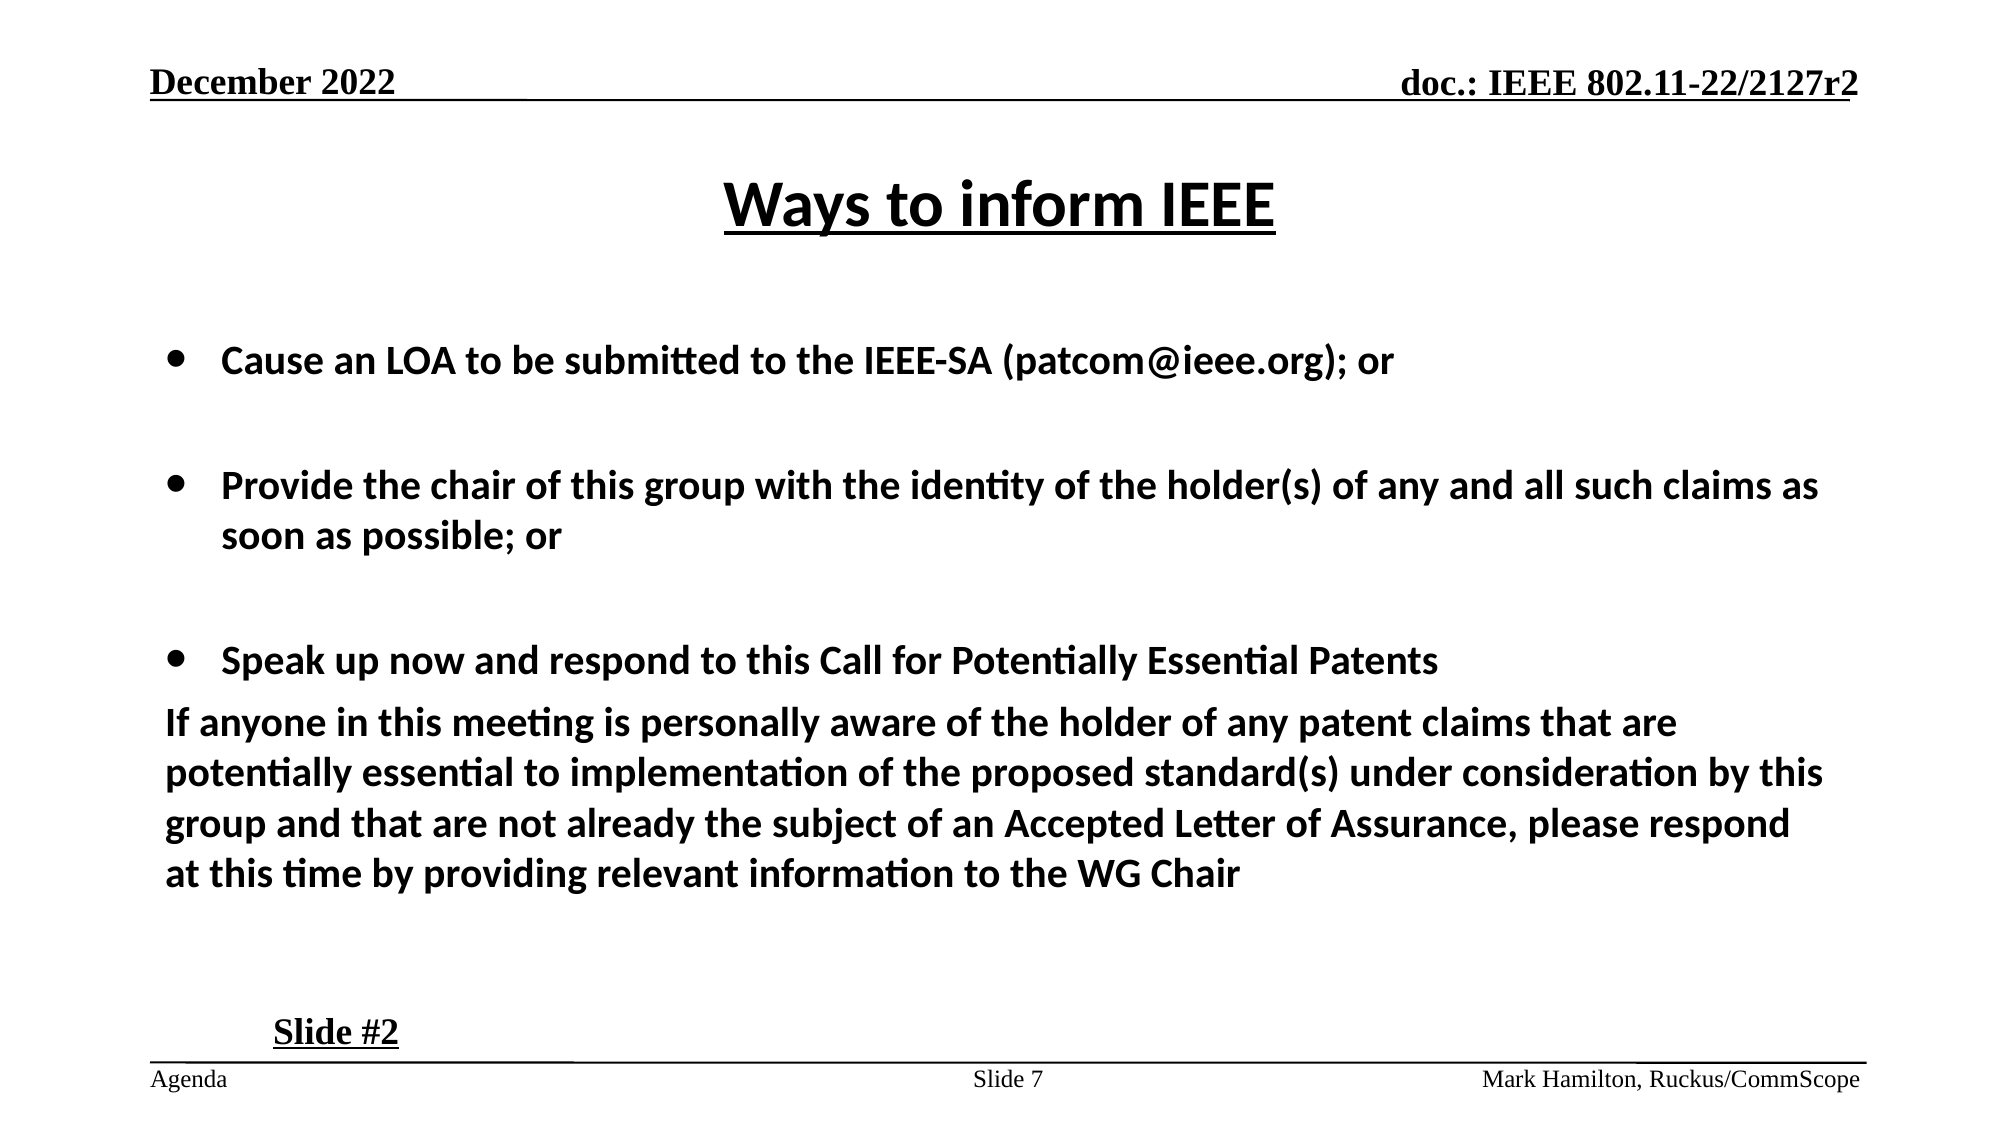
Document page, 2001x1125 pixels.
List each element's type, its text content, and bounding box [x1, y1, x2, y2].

text_box Slide #2 [258, 999, 415, 1060]
list Cause an LOA to be submitted to the IEEE-SA (patcom@ieee.org); or Provide the chair of this group with the identity of the holder(s) of any and all such claims as soon as possible; or Speak up now and respond to this Call for Potentially Essential Patents If anyone in this meeting is personally aware of the holder of any patent claims that are potentially essential to implementation of the proposed standard(s) under consideration by this group and that are not already the subject of an Accepted Letter of Assurance, please respond at this time by providing relevant information to the WG Chair [149, 324, 1850, 1000]
slide_number Slide 7 [950, 1061, 1067, 1123]
title Ways to inform IEEE [149, 112, 1850, 288]
